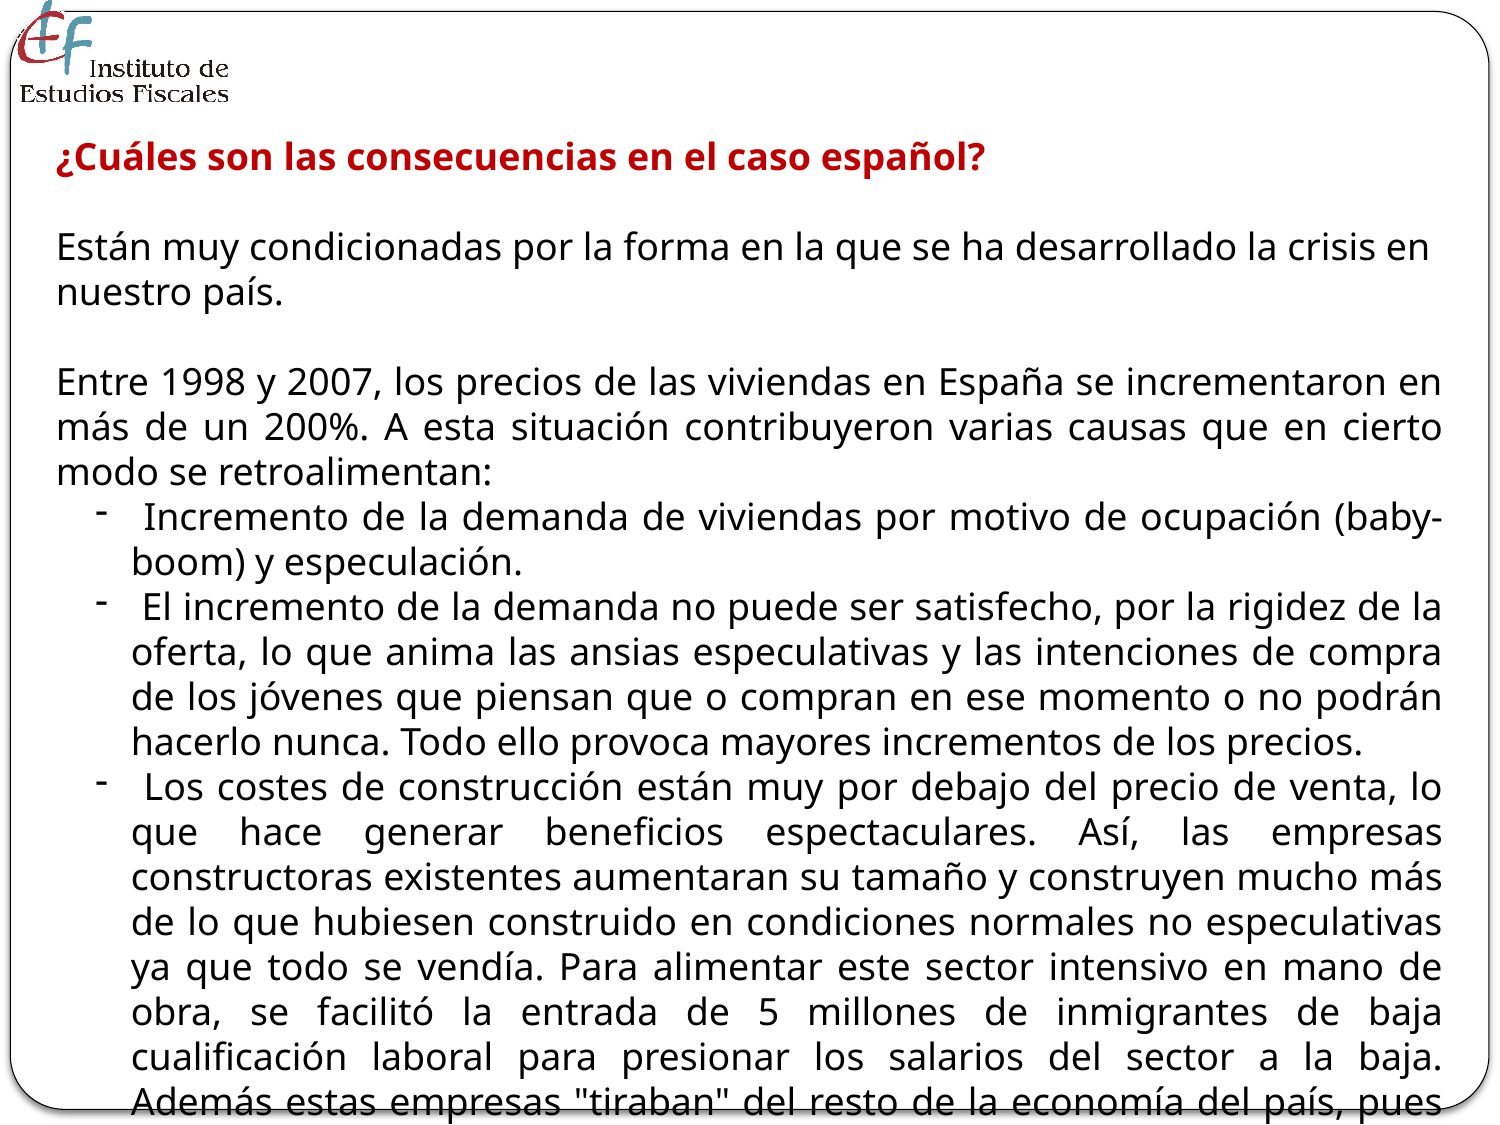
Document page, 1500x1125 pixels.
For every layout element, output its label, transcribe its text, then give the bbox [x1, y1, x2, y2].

picture [17, 0, 228, 102]
text_box ¿Cuáles son las consecuencias en el caso español? Están muy condicionadas por la forma en la que se ha desarrollado la crisis en nuestro país. Entre 1998 y 2007, los precios de las viviendas en España se incrementaron en más de un 200%. A esta situación contribuyeron varias causas que en cierto modo se retroalimentan: Incremento de la demanda de viviendas por motivo de ocupación (baby-boom) y especulación. El incremento de la demanda no puede ser satisfecho, por la rigidez de la oferta, lo que anima las ansias especulativas y las intenciones de compra de los jóvenes que piensan que o compran en ese momento o no podrán hacerlo nunca. Todo ello provoca mayores incrementos de los precios. Los costes de construcción están muy por debajo del precio de venta, lo que hace generar beneficios espectaculares. Así, las empresas constructoras existentes aumentaran su tamaño y construyen mucho más de lo que hubiesen construido en condiciones normales no especulativas ya que todo se vendía. Para alimentar este sector intensivo en mano de obra, se facilitó la entrada de 5 millones de inmigrantes de baja cualificación laboral para presionar los salarios del sector a la baja. Además estas empresas "tiraban" del resto de la economía del país, pues demandaban a su vez una gran cantidad de servicios y productos de la industria auxiliar. [41, 125, 1459, 1125]
